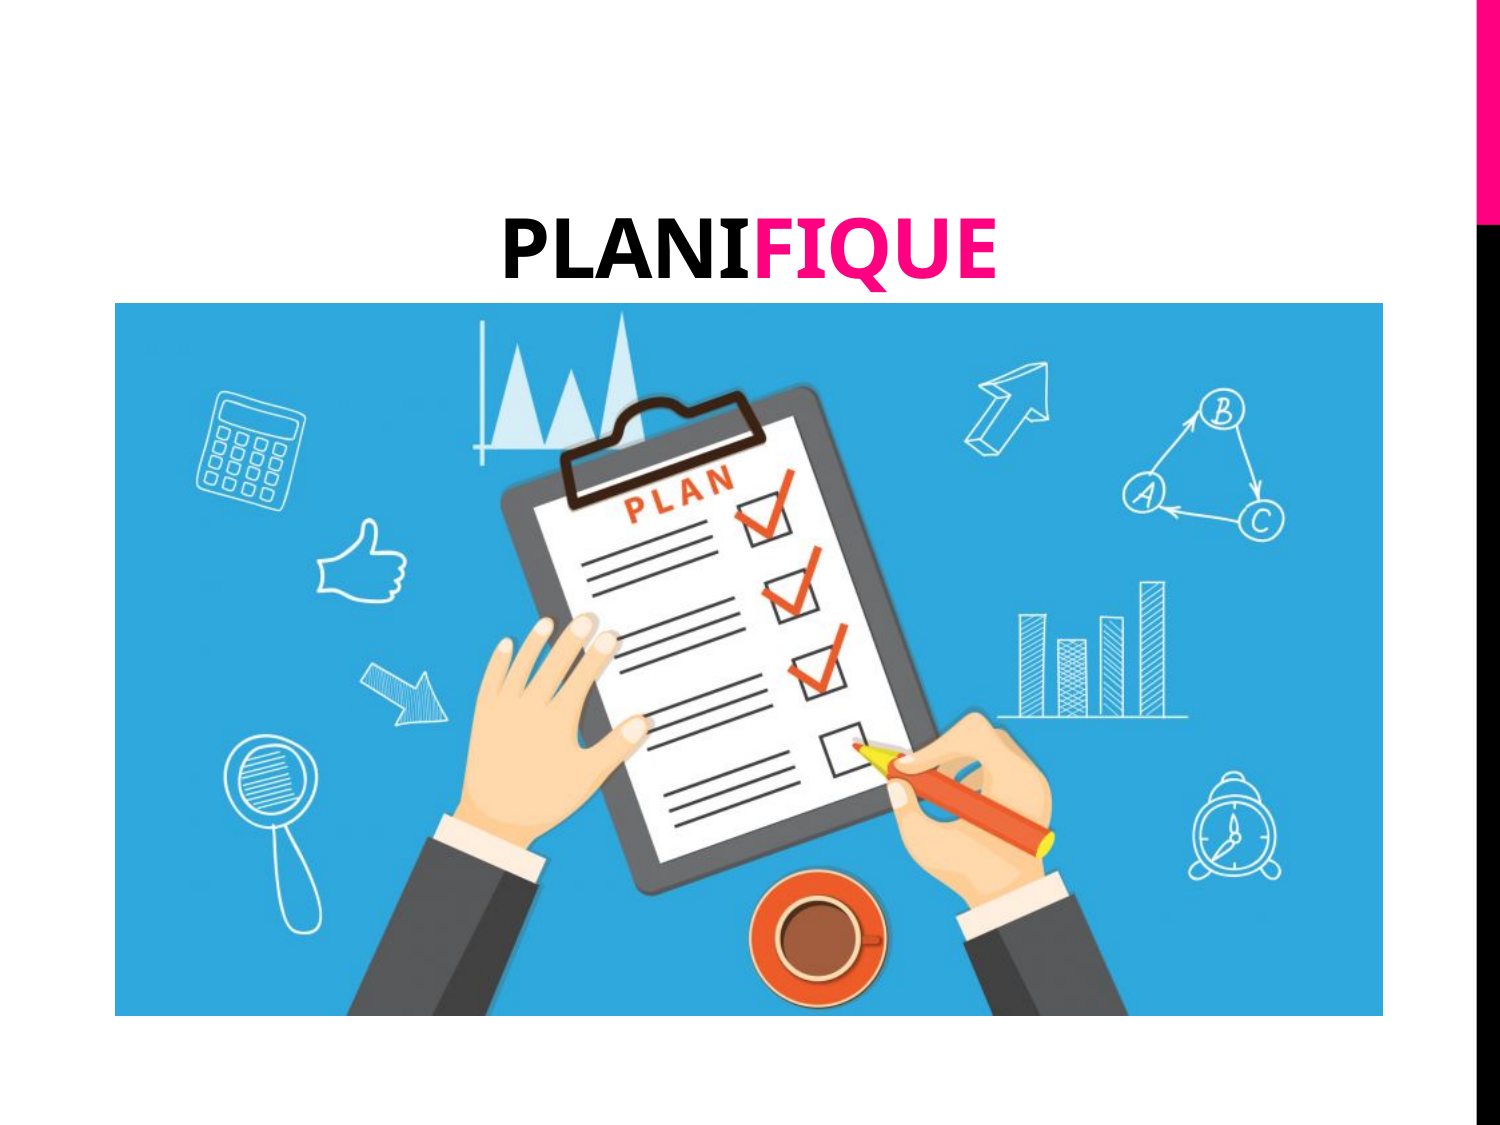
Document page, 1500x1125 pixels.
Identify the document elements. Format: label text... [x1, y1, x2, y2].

picture [114, 302, 1384, 1016]
title planifique [102, 85, 1396, 304]
